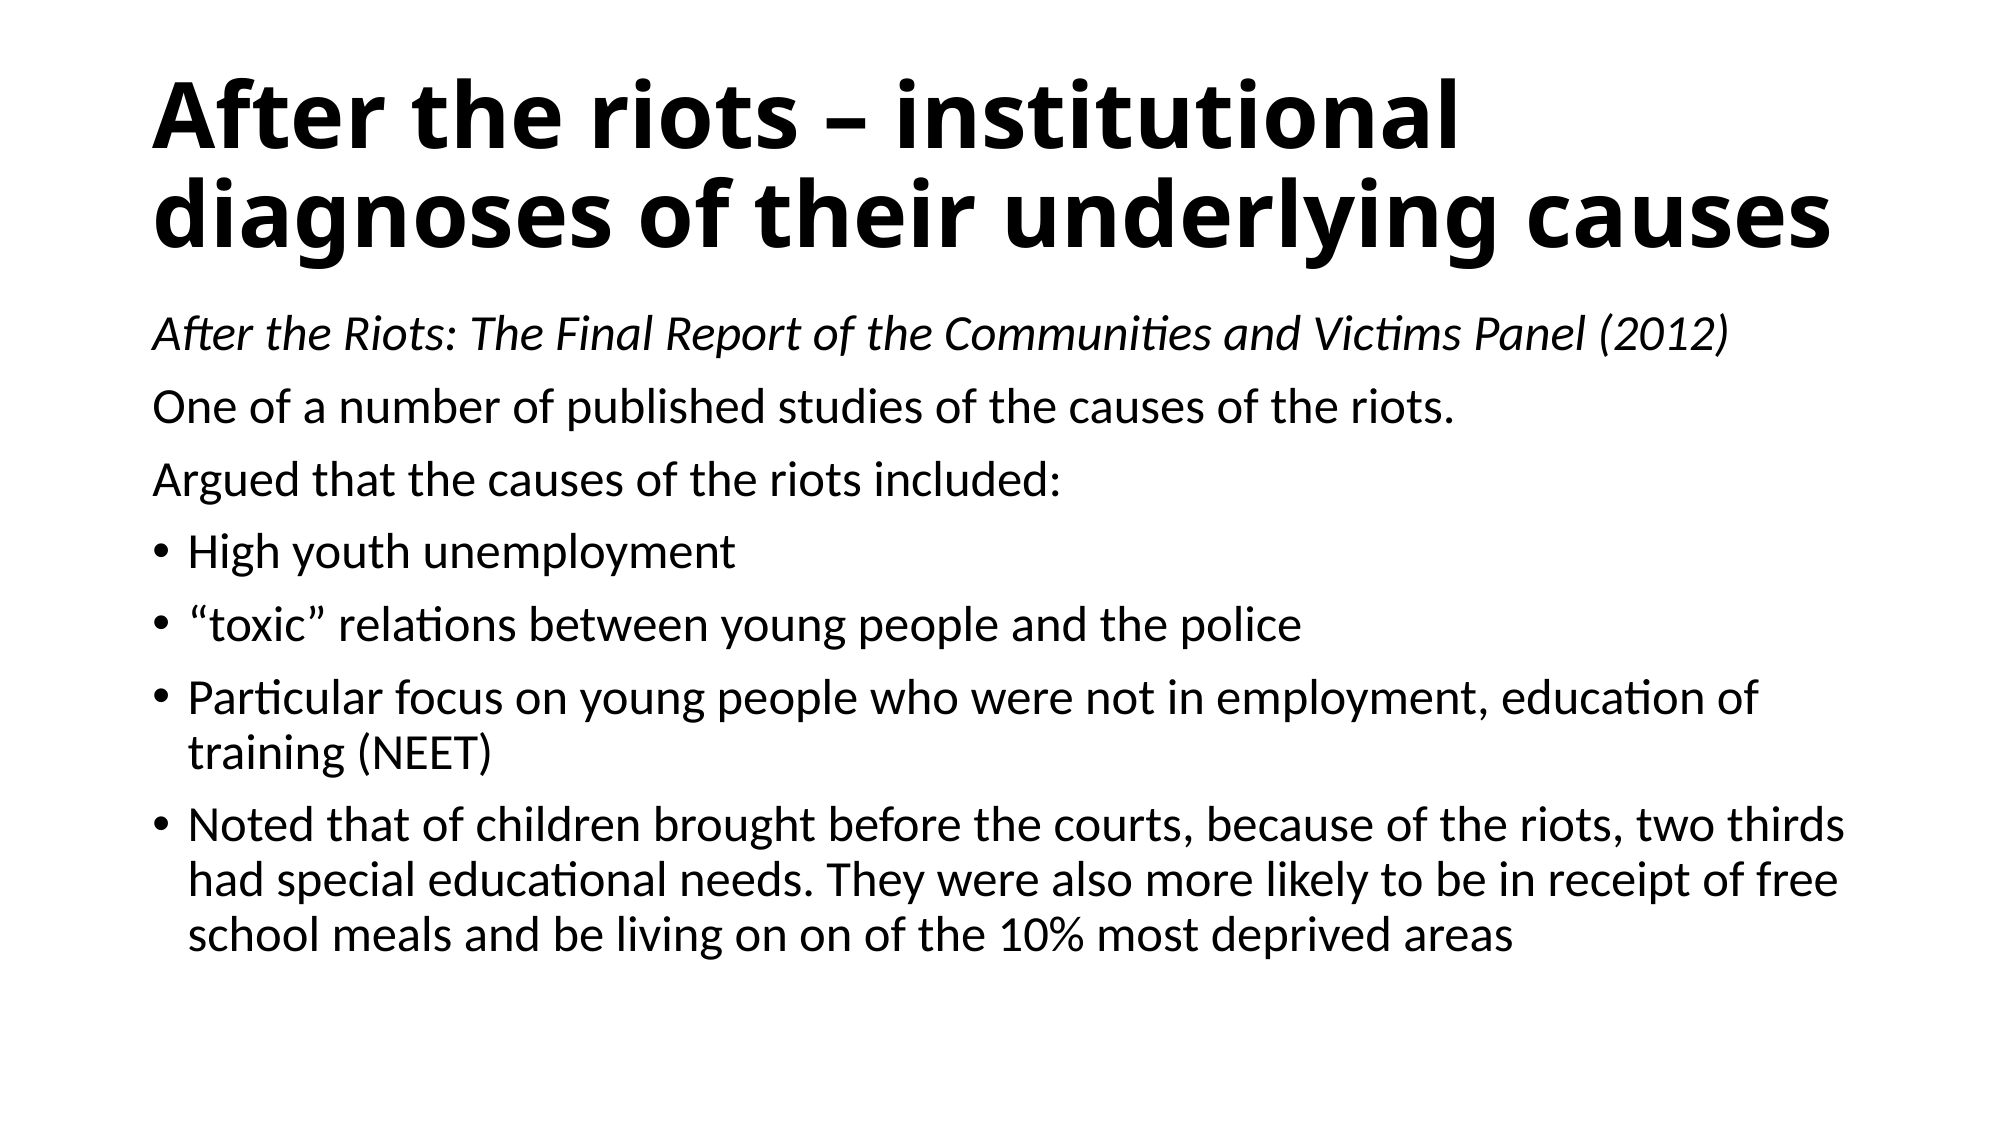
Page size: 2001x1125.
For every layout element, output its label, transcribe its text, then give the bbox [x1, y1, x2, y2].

list After the Riots: The Final Report of the Communities and Victims Panel (2012) One of a number of published studies of the causes of the riots. Argued that the causes of the riots included: High youth unemployment “toxic” relations between young people and the police Particular focus on young people who were not in employment, education of training (NEET) Noted that of children brought before the courts, because of the riots, two thirds had special educational needs. They were also more likely to be in receipt of free school meals and be living on on of the 10% most deprived areas [137, 299, 1863, 1014]
title After the riots – institutional diagnoses of their underlying causes [137, 59, 1863, 278]
